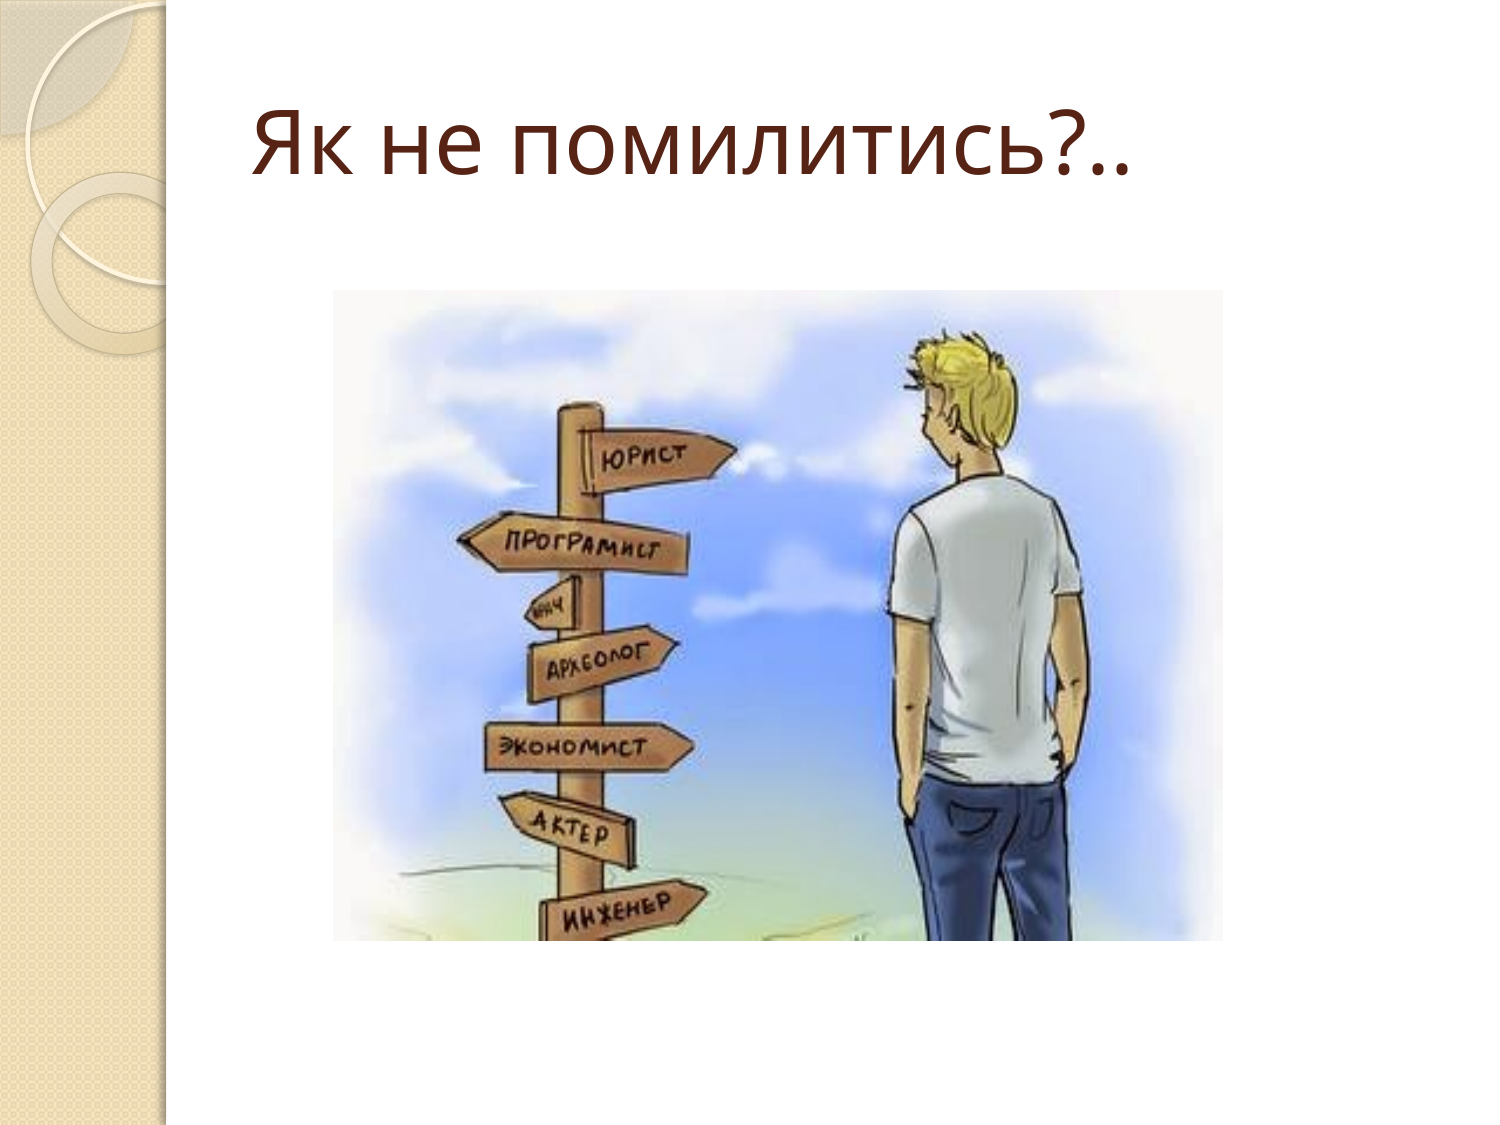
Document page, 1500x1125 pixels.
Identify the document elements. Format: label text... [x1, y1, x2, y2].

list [332, 290, 1223, 941]
title Як не помилитись?.. [235, 45, 1466, 233]
